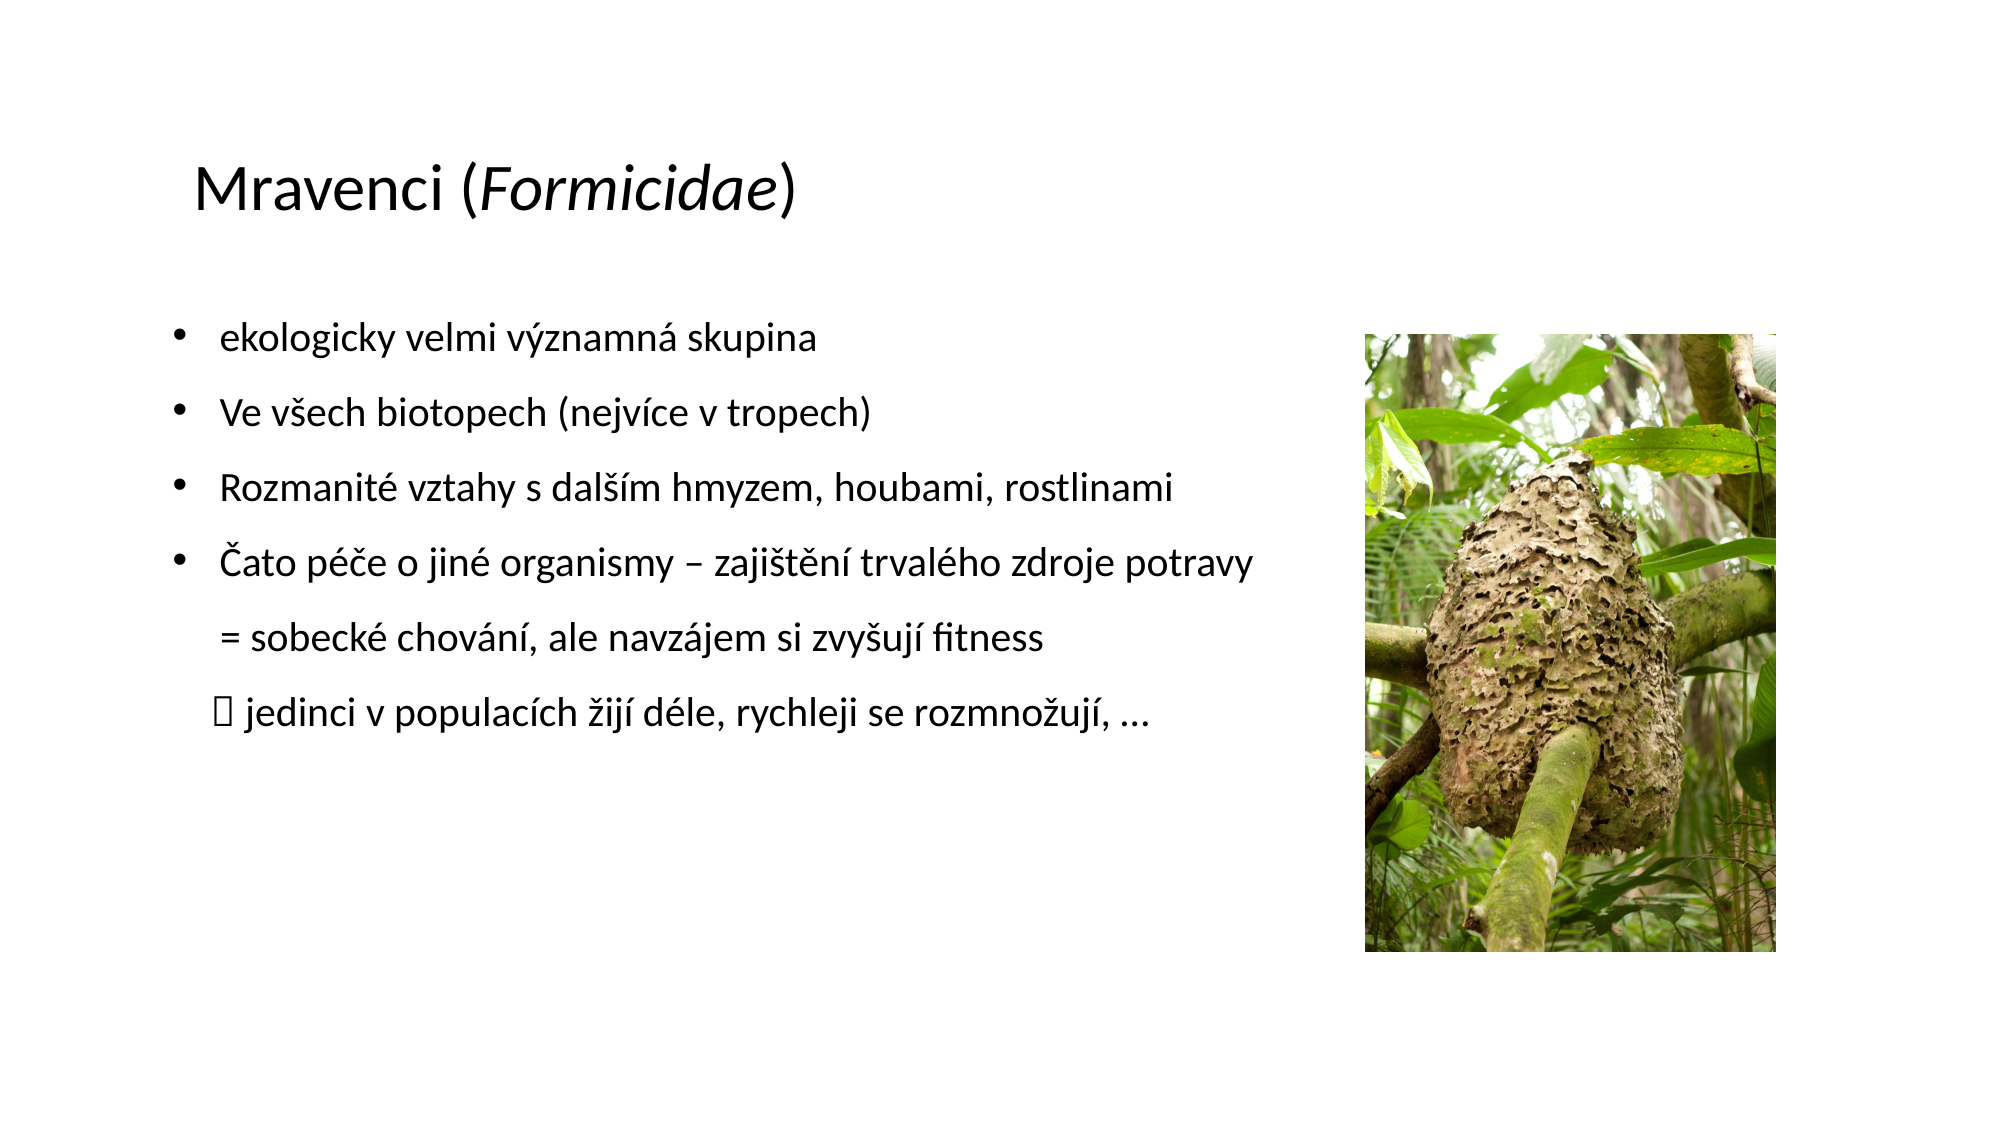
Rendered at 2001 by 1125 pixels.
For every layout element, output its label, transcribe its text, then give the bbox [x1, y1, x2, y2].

picture [1364, 333, 1776, 953]
text_box ekologicky velmi významná skupina Ve všech biotopech (nejvíce v tropech) Rozmanité vztahy s dalším hmyzem, houbami, rostlinami Čato péče o jiné organismy – zajištění trvalého zdroje potravy = sobecké chování, ale navzájem si zvyšují fitness  jedinci v populacích žijí déle, rychleji se rozmnožují, … [157, 232, 1464, 743]
text_box Mravenci (Formicidae) [178, 136, 1179, 232]
